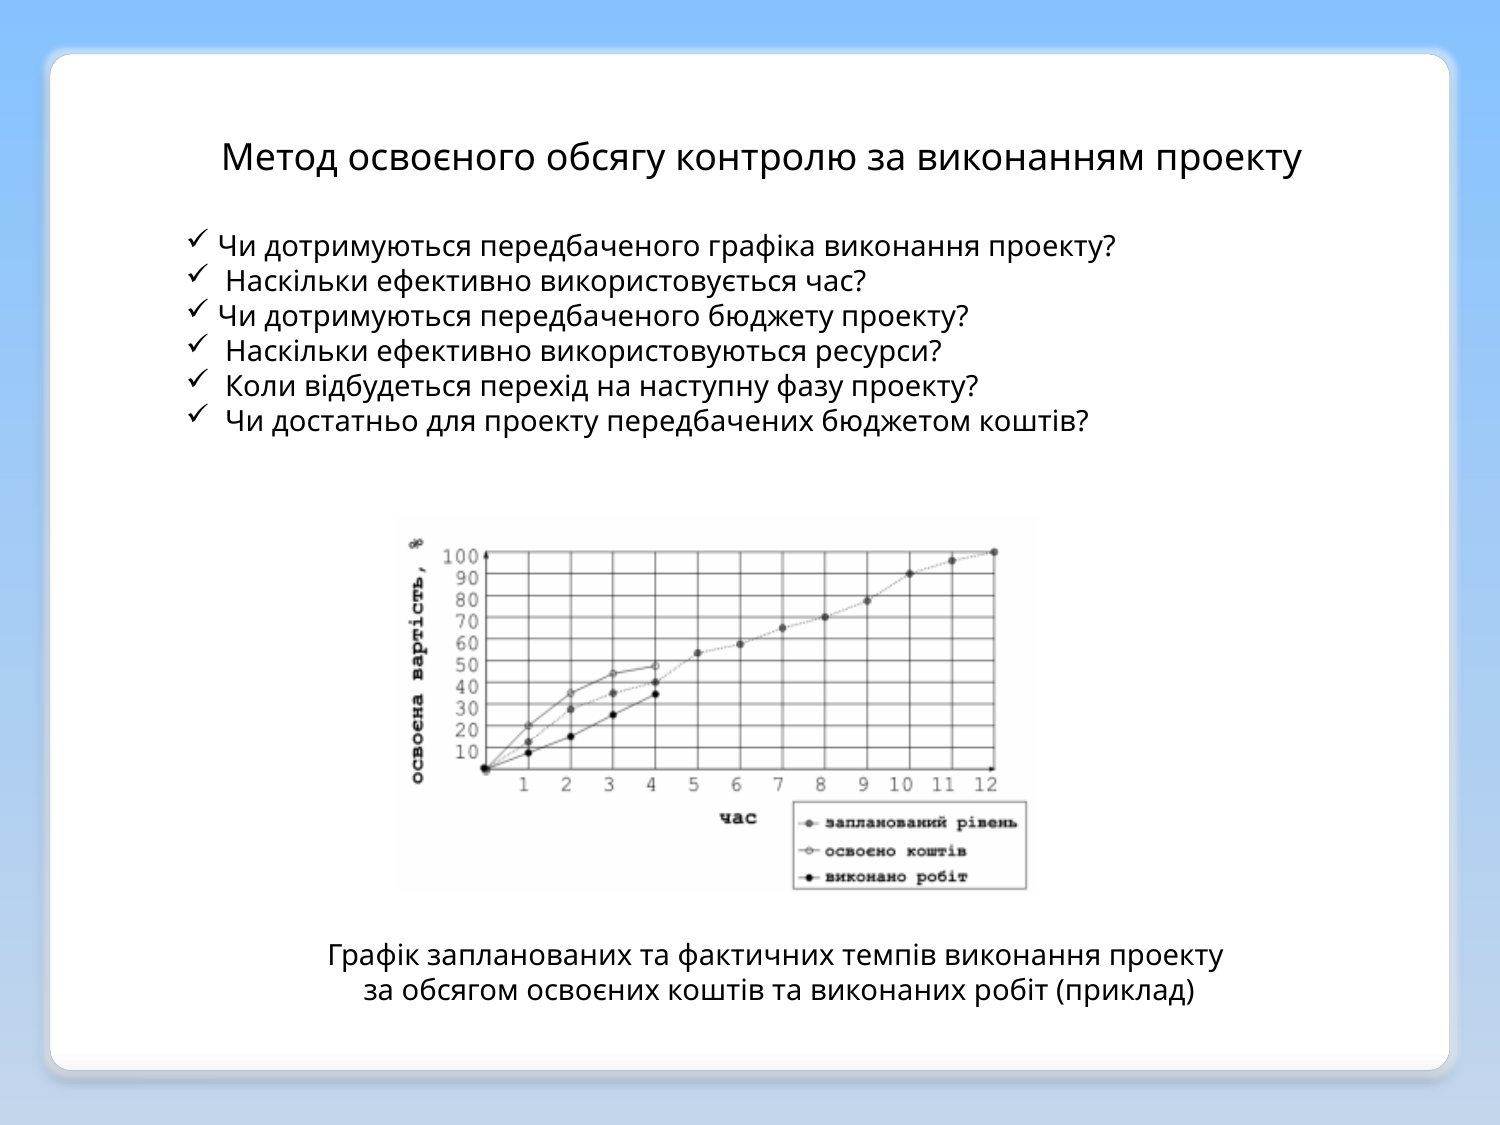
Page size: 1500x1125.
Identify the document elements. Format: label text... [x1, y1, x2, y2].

picture [395, 514, 1058, 893]
text_box Чи дотримуються передбаченого графіка виконання проекту? Наскільки ефективно використовується час? Чи дотримуються передбаченого бюджету проекту? Наскільки ефективно використовуються ресурси? Коли відбудеться перехід на наступну фазу проекту? Чи достатньо для проекту передбачених бюджетом коштів? [171, 219, 1317, 445]
text_box Метод освоєного обсягу контролю за виконанням проекту [206, 125, 1319, 186]
text_box Графік запланованих та фактичних темпів виконання проекту за обсягом освоєних коштів та виконаних робіт (приклад) [242, 928, 1317, 1014]
